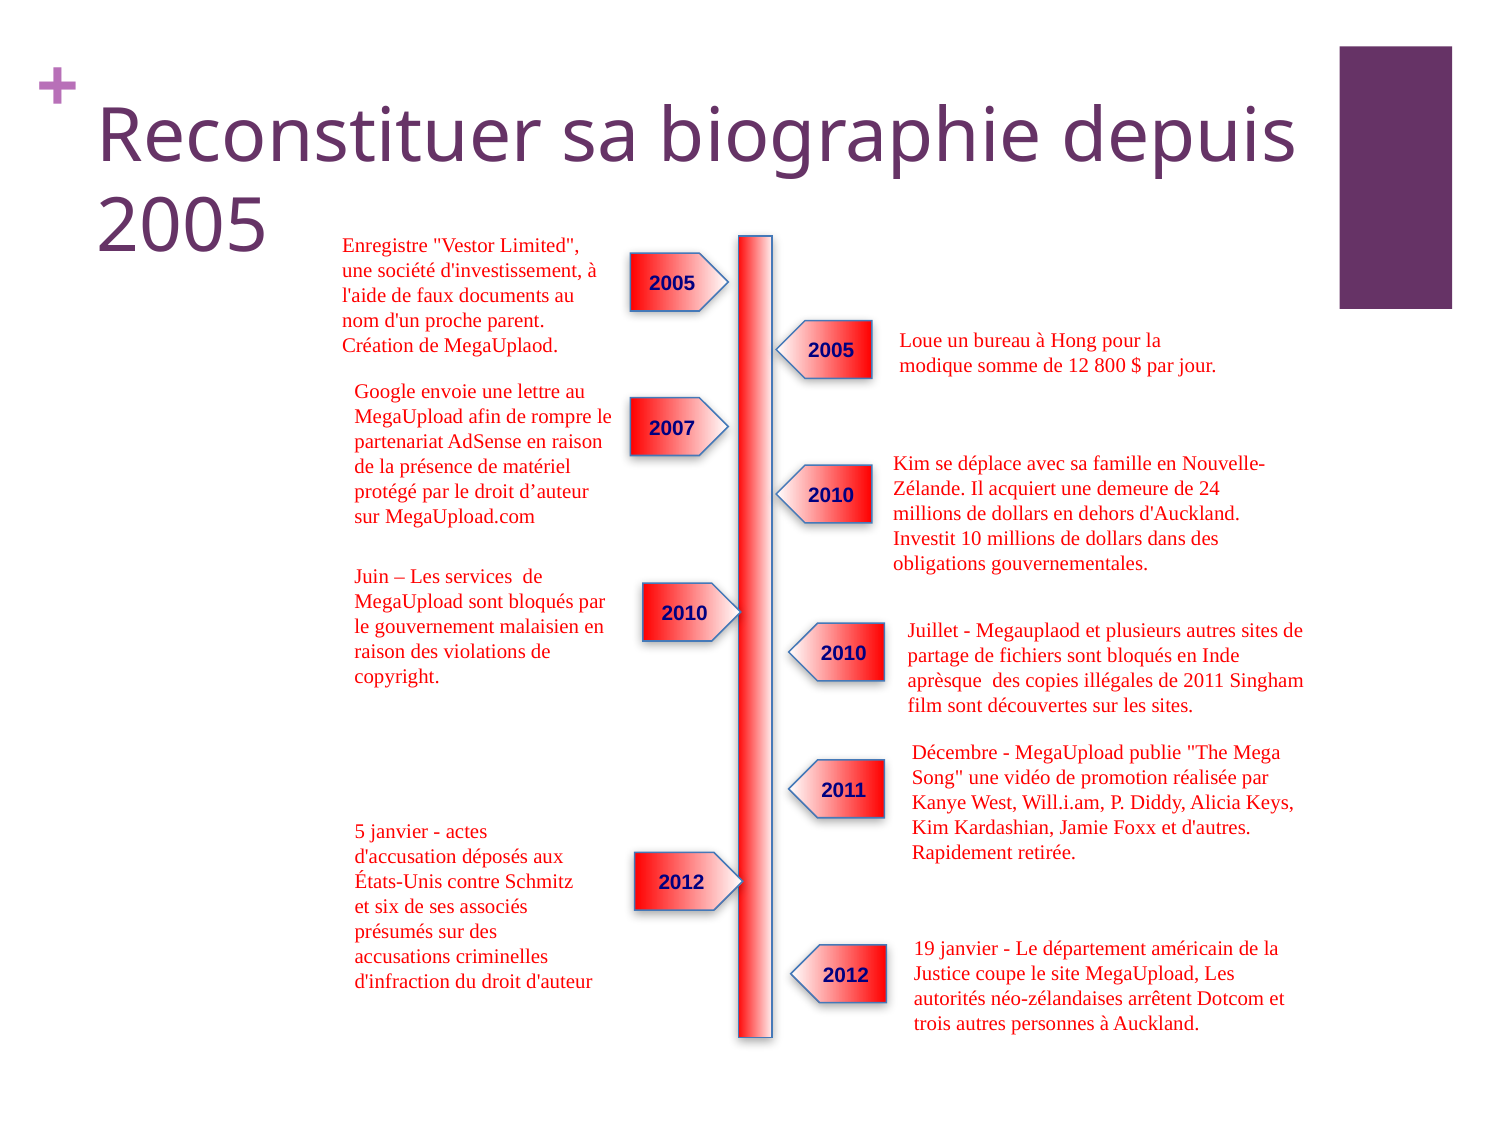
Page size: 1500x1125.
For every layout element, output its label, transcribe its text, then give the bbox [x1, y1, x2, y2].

title Reconstituer sa biographie depuis 2005 [81, 79, 1322, 263]
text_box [326, 223, 1322, 1054]
